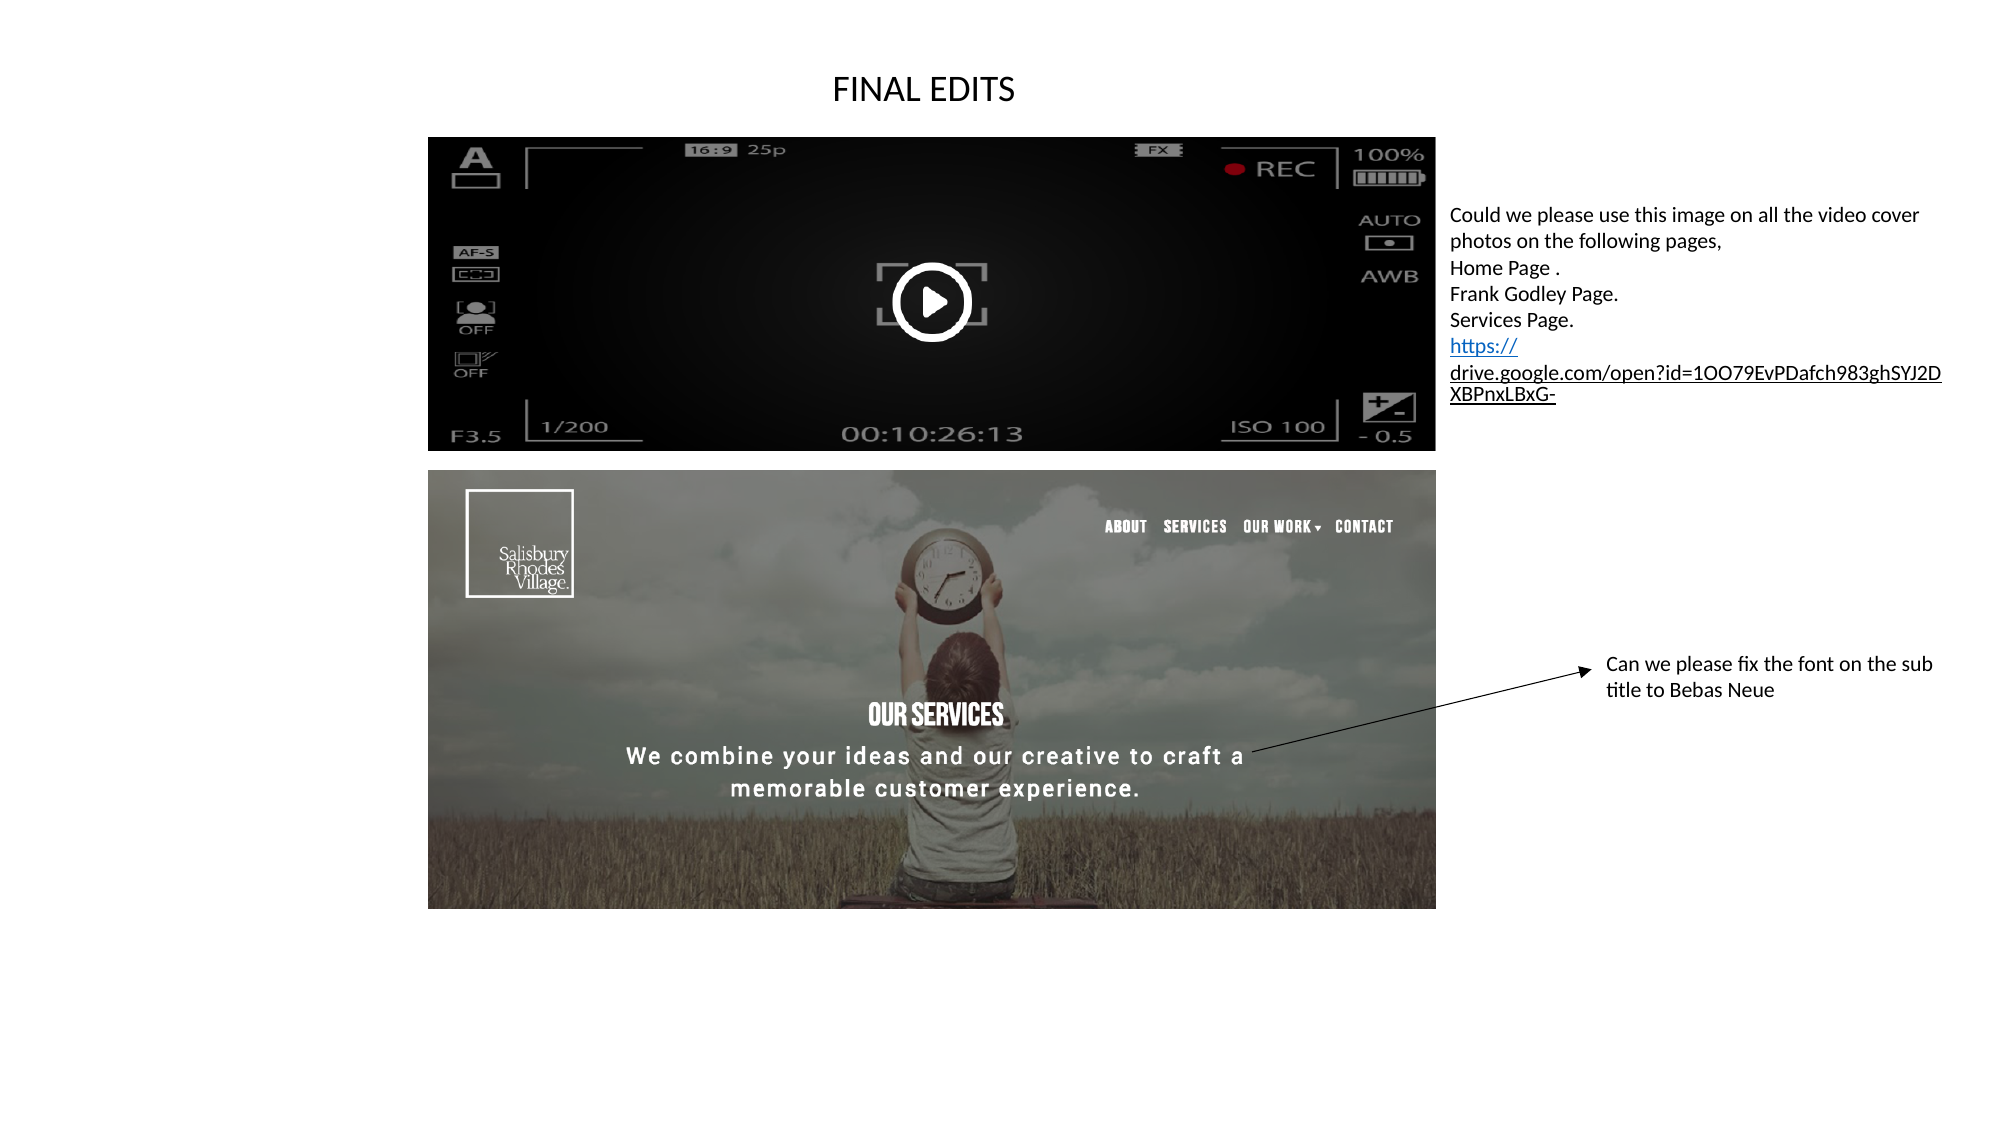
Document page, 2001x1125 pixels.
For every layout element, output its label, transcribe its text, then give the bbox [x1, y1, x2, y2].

picture [427, 470, 1436, 909]
text_box FINAL EDITS [560, 56, 1288, 116]
text_box Can we please fix the font on the sub title to Bebas Neue [1591, 642, 1963, 710]
text_box Could we please use this image on all the video cover photos on the following pages, Home Page . Frank Godley Page. Services Page. https://drive.google.com/open?id=1OO79EvPDafch983ghSYJ2DXBPnxLBxG- [1436, 193, 1963, 418]
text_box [1251, 669, 1592, 752]
picture [427, 137, 1436, 451]
